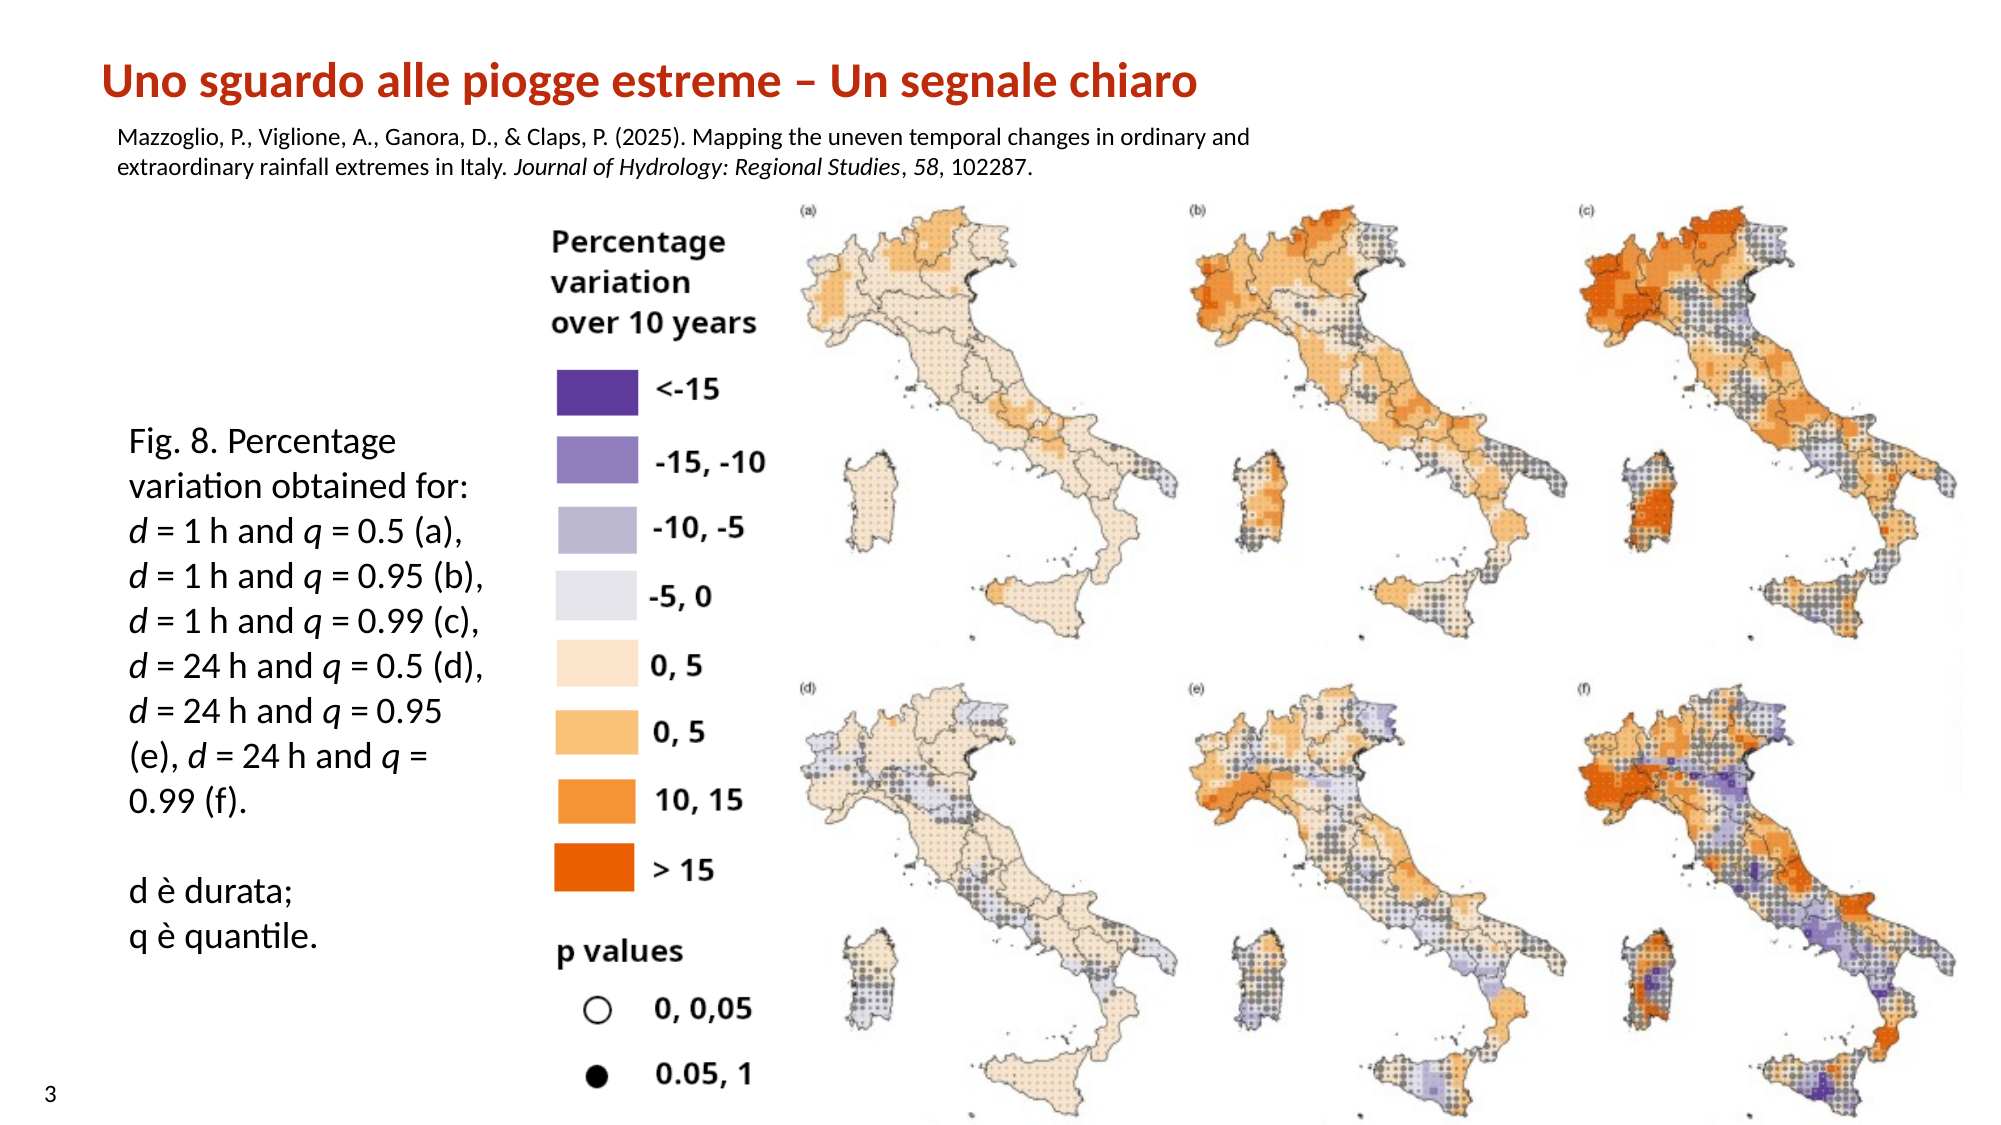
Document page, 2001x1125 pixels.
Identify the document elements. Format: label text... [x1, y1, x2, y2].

picture [798, 202, 1981, 1125]
list Uno sguardo alle piogge estreme – Un segnale chiaro [86, 54, 1930, 161]
picture [527, 181, 772, 1125]
text_box Fig. 8. Percentage variation obtained for: d = 1 h and q = 0.5 (a), d = 1 h and q = 0.95 (b), d = 1 h and q = 0.99 (c), d = 24 h and q = 0.5 (d), d = 24 h and q = 0.95 (e), d = 24 h and q = 0.99 (f). d è durata; q è quantile. [114, 408, 516, 963]
text_box Mazzoglio, P., Viglione, A., Ganora, D., & Claps, P. (2025). Mapping the uneven temporal changes in ordinary and extraordinary rainfall extremes in Italy. Journal of Hydrology: Regional Studies, 58, 102287. [102, 113, 1347, 189]
